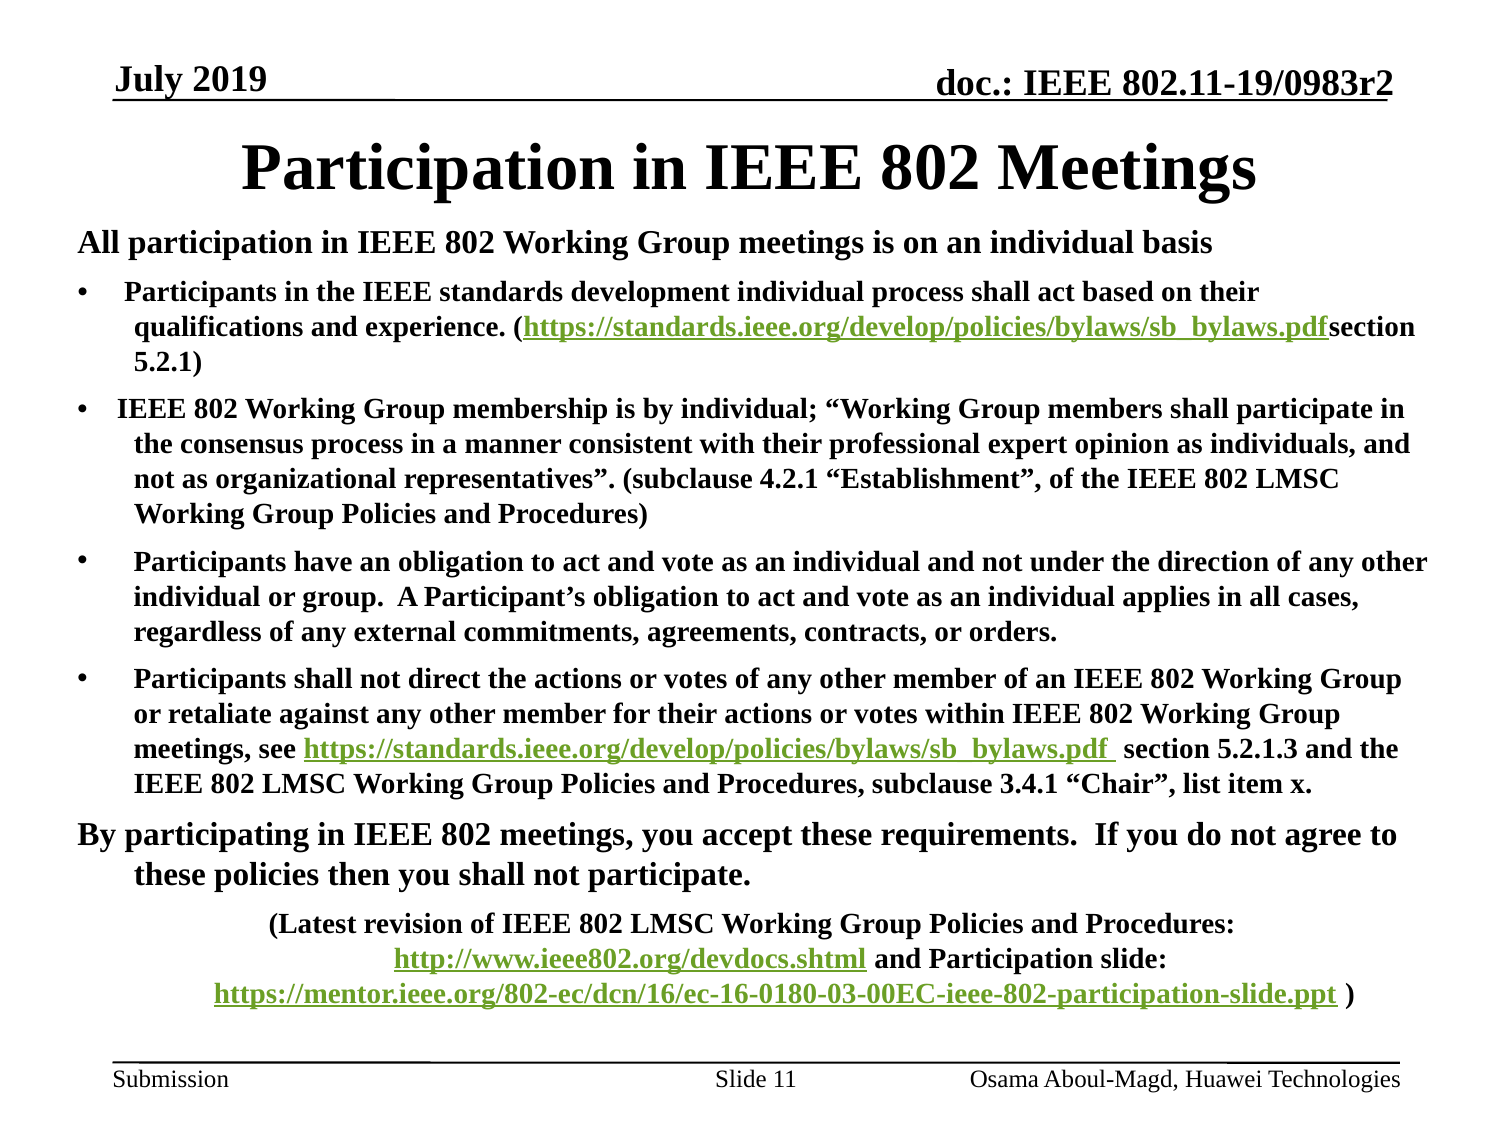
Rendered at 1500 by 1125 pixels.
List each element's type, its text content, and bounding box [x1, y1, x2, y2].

slide_number Slide 11 [712, 1061, 800, 1123]
title Participation in IEEE 802 Meetings [112, 112, 1388, 212]
footer Osama Aboul-Magd, Huawei Technologies [878, 1061, 1402, 1093]
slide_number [114, 54, 423, 100]
list All participation in IEEE 802 Working Group meetings is on an individual basis • Participants in the IEEE standards development individual process shall act based on their qualifications and experience. (https://standards.ieee.org/develop/policies/bylaws/sb_bylaws.pdfsection 5.2.1) • IEEE 802 Working Group membership is by individual; “Working Group members shall participate in the consensus process in a manner consistent with their professional expert opinion as individuals, and not as organizational representatives”. (subclause 4.2.1 “Establishment”, of the IEEE 802 LMSC Working Group Policies and Procedures) Participants have an obligation to act and vote as an individual and not under the direction of any other individual or group. A Participant’s obligation to act and vote as an individual applies in all cases, regardless of any external commitments, agreements, contracts, or orders. Participants shall not direct the actions or votes of any other member of an IEEE 802 Working Group or retaliate against any other member for their actions or votes within IEEE 802 Working Group meetings, see https://standards.ieee.org/develop/policies/bylaws/sb_bylaws.pdf section 5.2.1.3 and the IEEE 802 LMSC Working Group Policies and Procedures, subclause 3.4.1 “Chair”, list item x. By participating in IEEE 802 meetings, you accept these requirements. If you do not agree to these policies then you shall not participate. (Latest revision of IEEE 802 LMSC Working Group Policies and Procedures: http://www.ieee802.org/devdocs.shtml and Participation slide: https://mentor.ieee.org/802-ec/dcn/16/ec-16-0180-03-00EC-ieee-802-participation-slide.ppt ) [62, 212, 1451, 1001]
